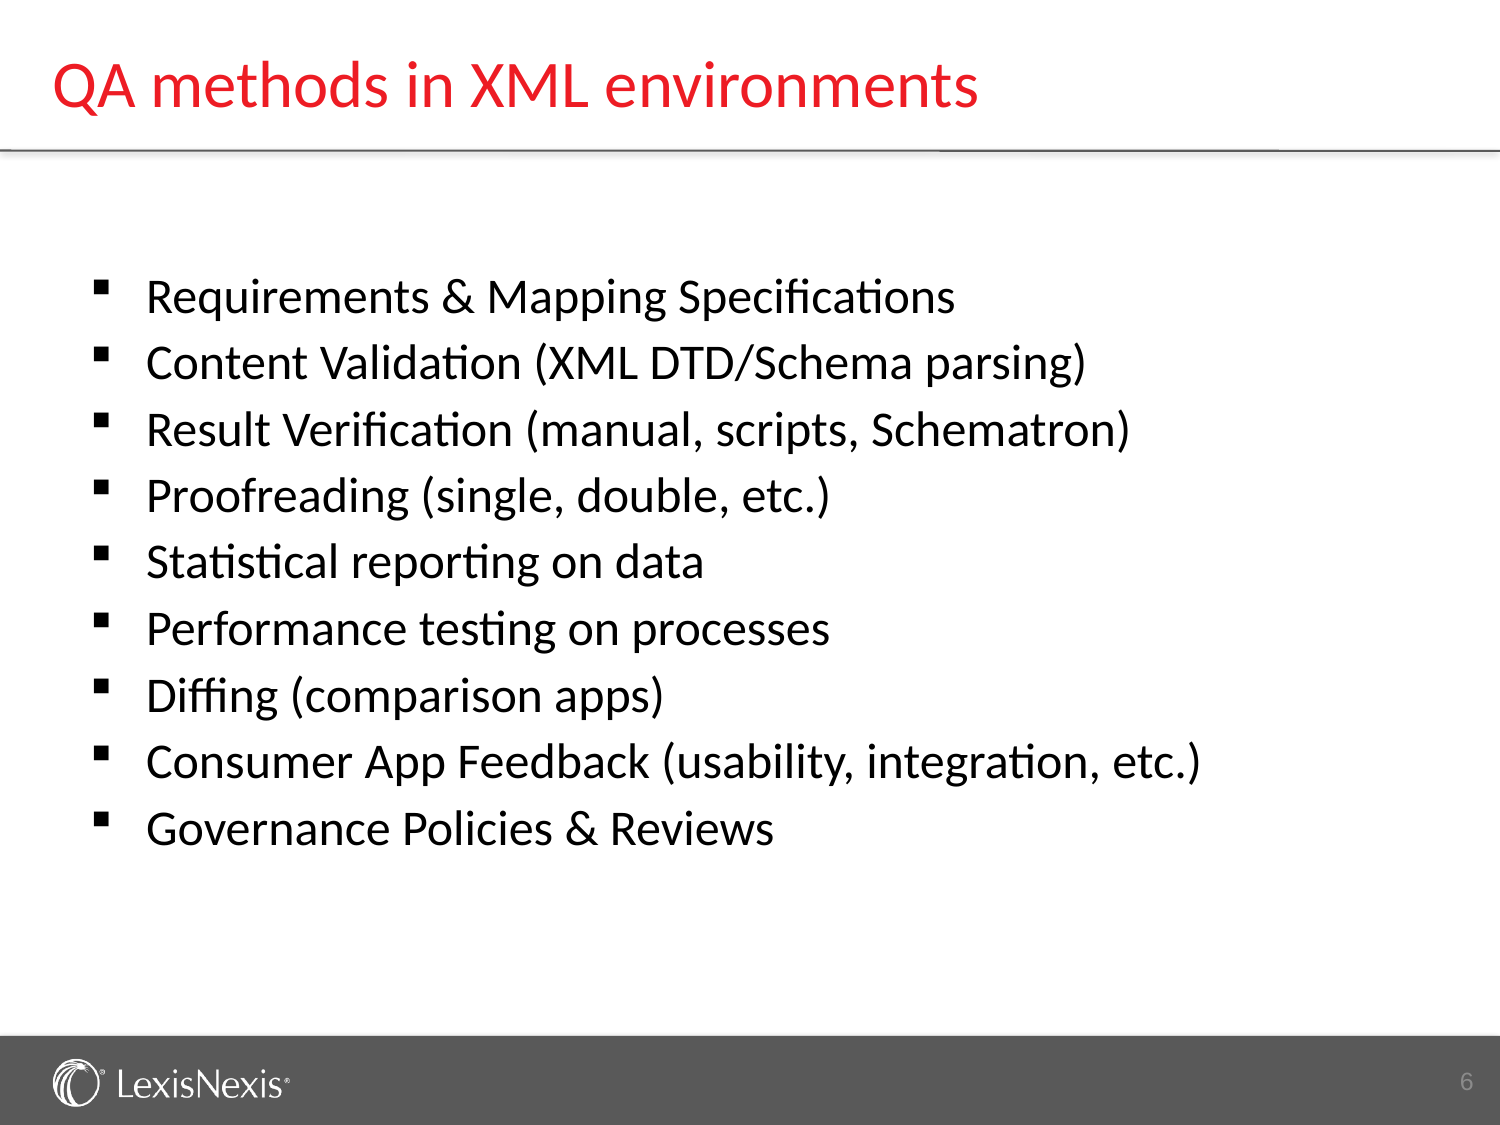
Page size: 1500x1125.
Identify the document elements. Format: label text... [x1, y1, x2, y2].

picture [50, 1056, 292, 1109]
title QA methods in XML environments [37, 37, 1463, 138]
list Requirements & Mapping Specifications Content Validation (XML DTD/Schema parsing) Result Verification (manual, scripts, Schematron) Proofreading (single, double, etc.) Statistical reporting on data Performance testing on processes Diffing (comparison apps) Consumer App Feedback (usability, integration, etc.) Governance Policies & Reviews [75, 262, 1425, 1005]
